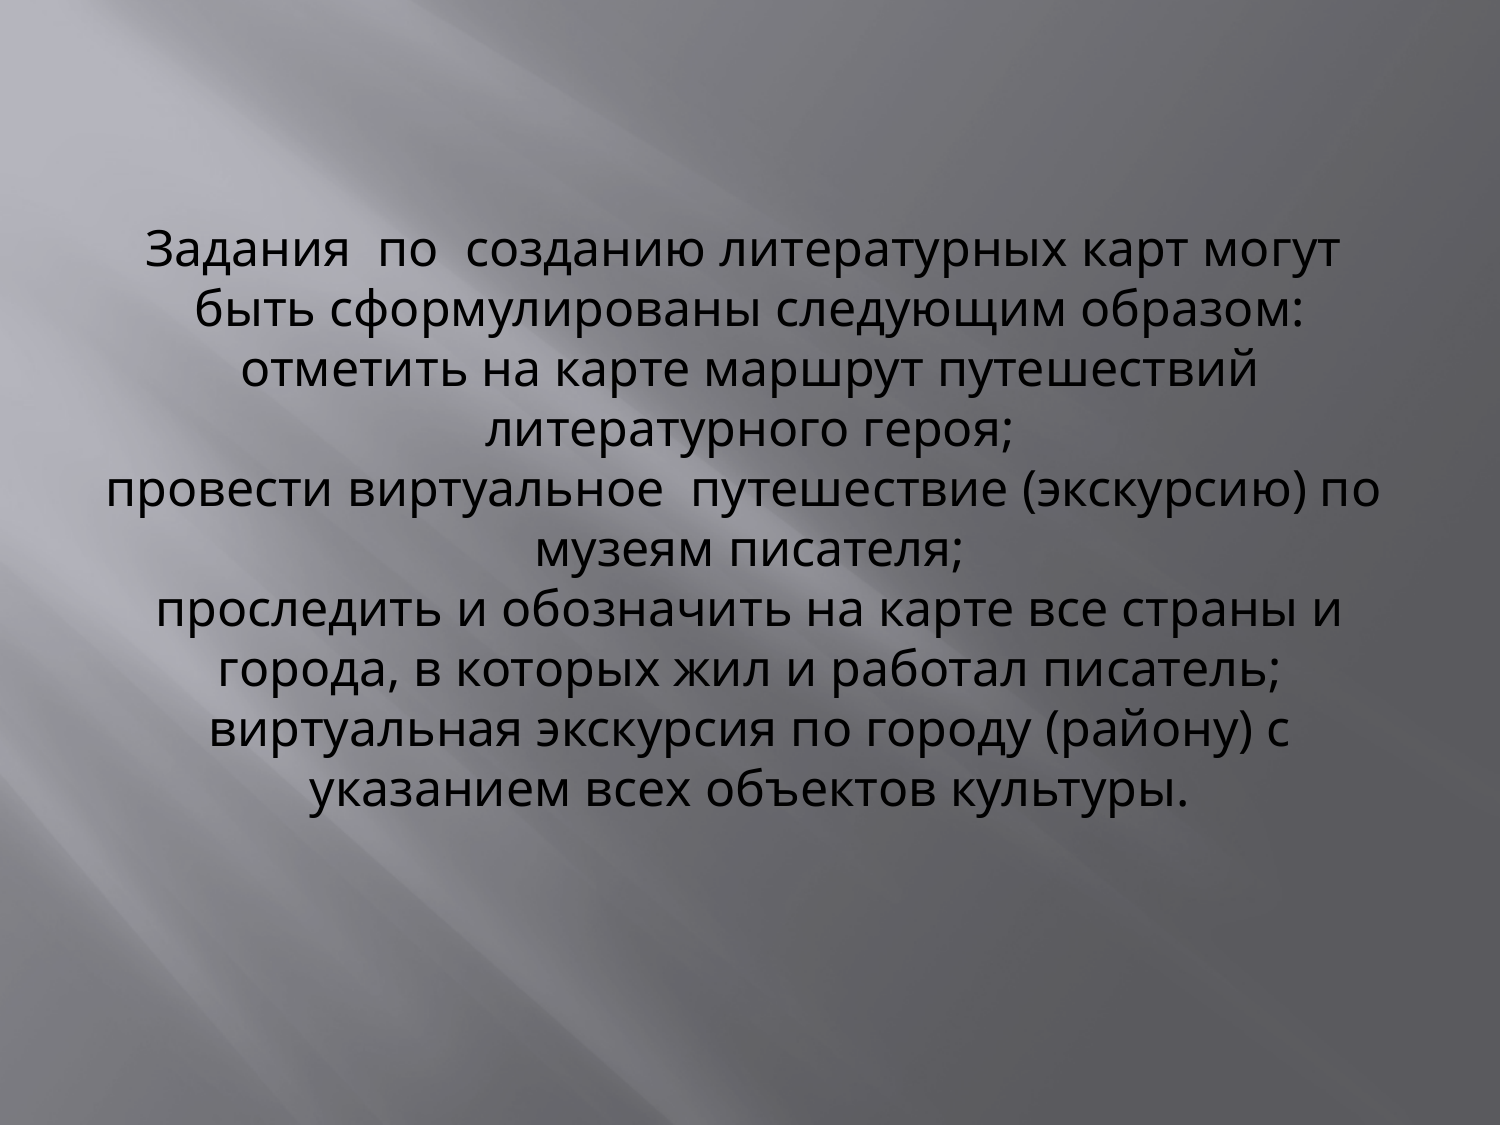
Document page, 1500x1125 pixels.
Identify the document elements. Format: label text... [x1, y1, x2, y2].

title Задания по созданию литературных карт могут быть сформулированы следующим образом: отметить на карте маршрут путешествий литературного героя; провести виртуальное путешествие (экскурсию) по музеям писателя; проследить и обозначить на карте все страны и города, в которых жил и работал писатель; виртуальная экскурсия по городу (району) с указанием всех объектов культуры. [75, 45, 1425, 988]
